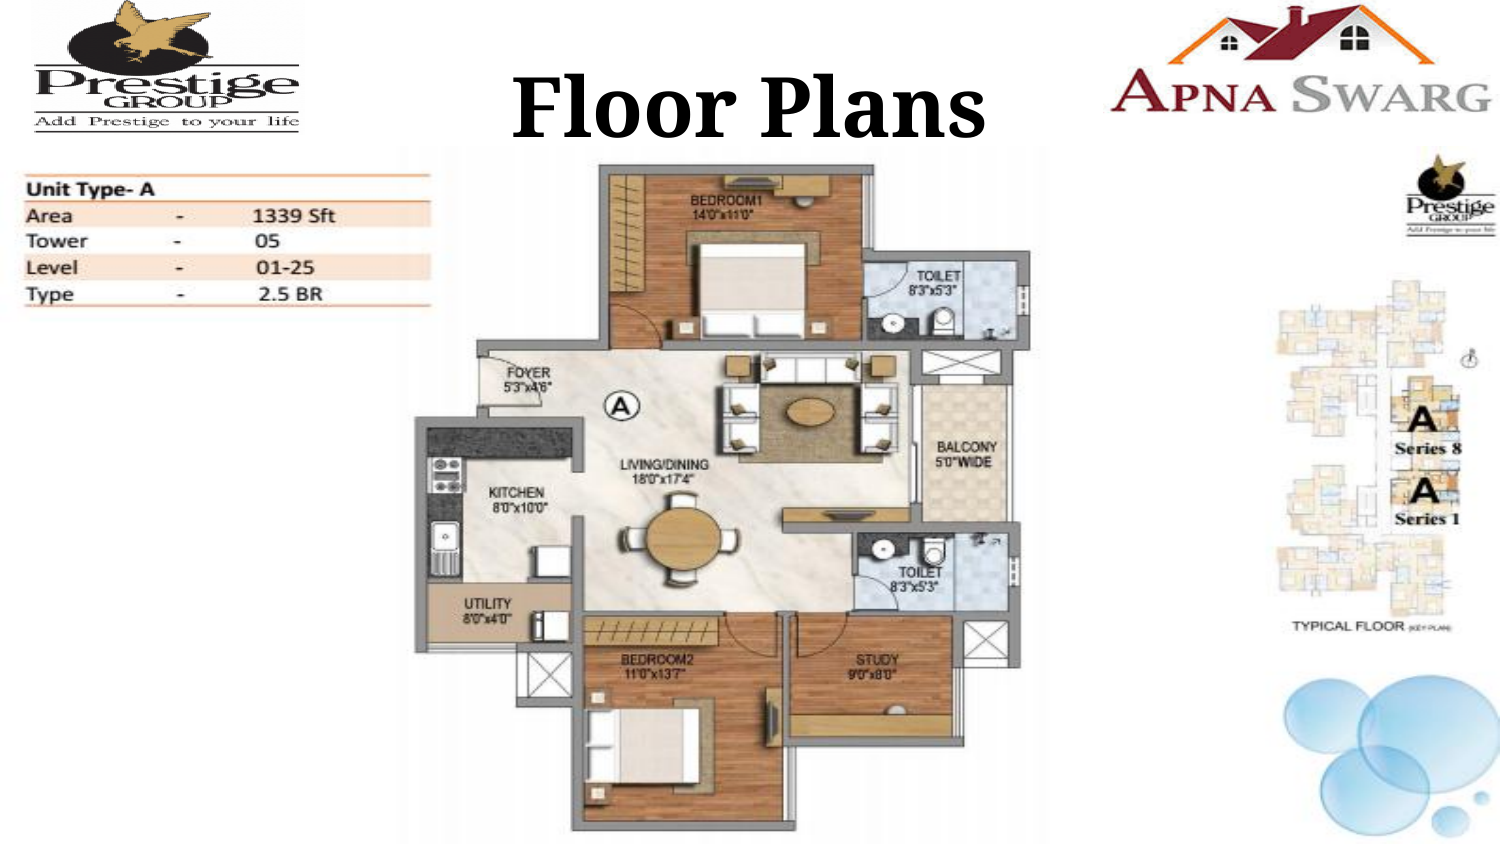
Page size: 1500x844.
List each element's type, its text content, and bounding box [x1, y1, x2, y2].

picture [0, 0, 338, 135]
title Floor Plans [335, 33, 1425, 145]
picture [1102, 0, 1500, 118]
picture [0, 146, 1500, 844]
